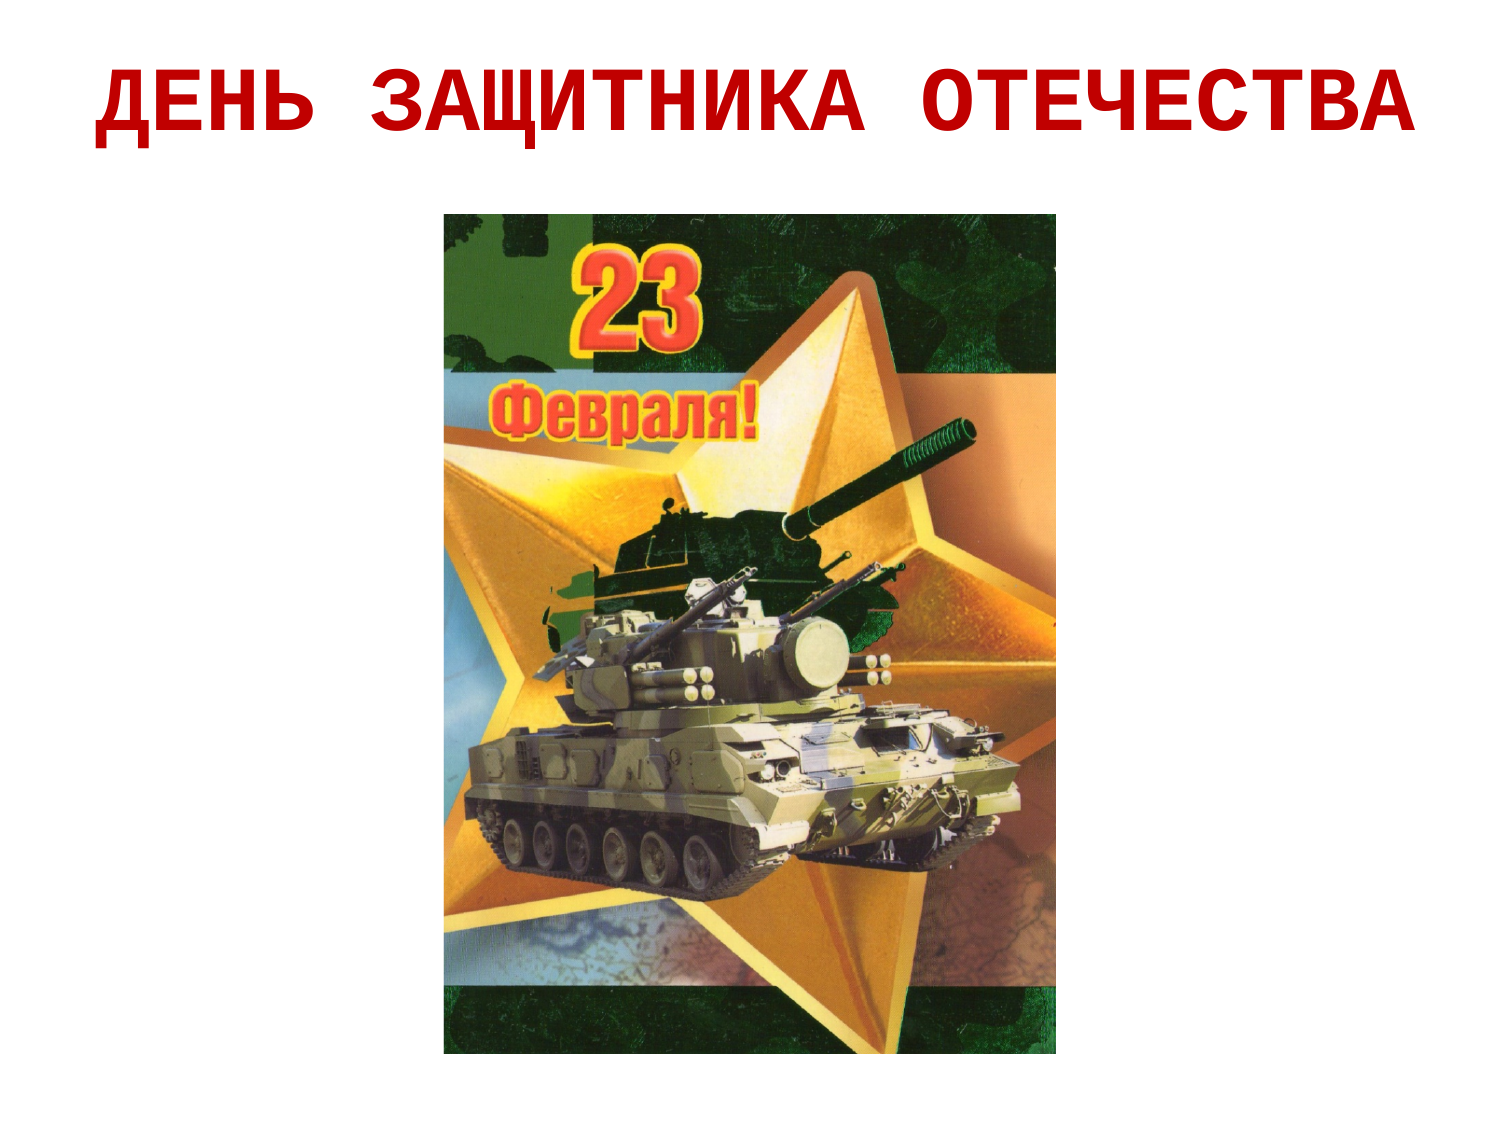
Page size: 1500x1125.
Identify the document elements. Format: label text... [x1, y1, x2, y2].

picture [444, 215, 1055, 327]
title ДЕНЬ ЗАЩИТНИКА ОТЕЧЕСТВА [46, 23, 1466, 165]
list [329, 327, 1171, 940]
picture [444, 940, 1055, 1053]
